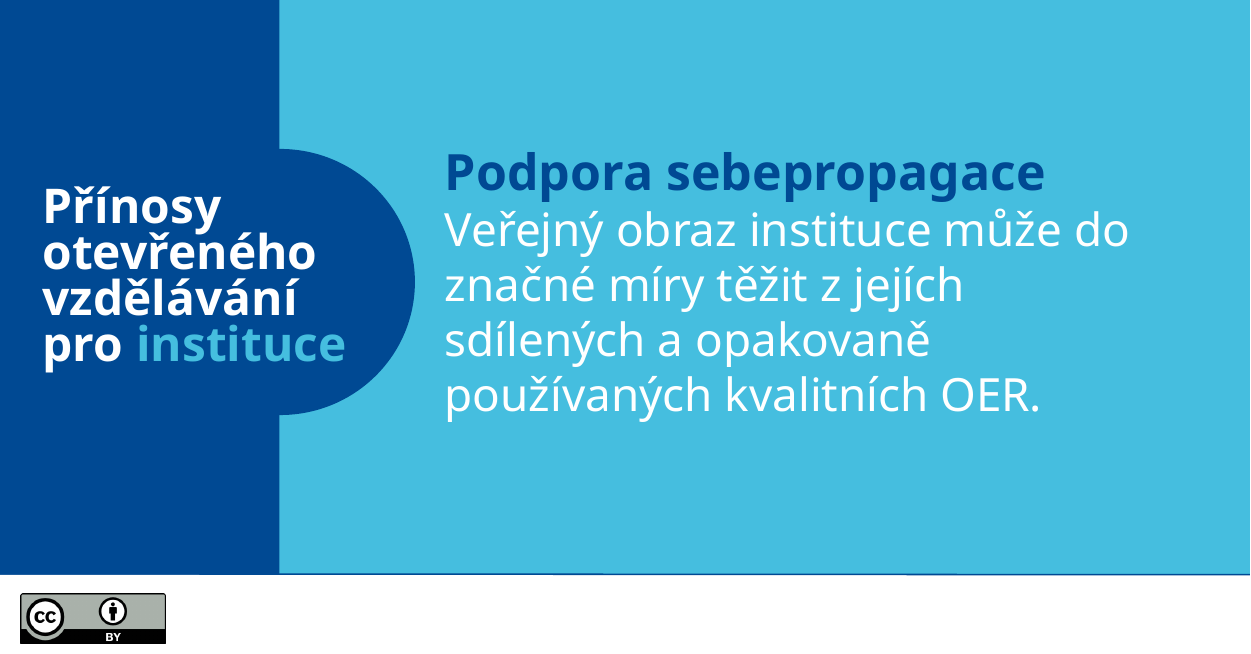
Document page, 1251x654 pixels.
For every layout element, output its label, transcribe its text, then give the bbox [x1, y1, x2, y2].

text_box [0, 0, 280, 573]
picture [20, 592, 166, 645]
text_box Přínosy otevřeného vzdělávání pro instituce [27, 171, 382, 386]
text_box [0, 582, 1250, 654]
text_box [196, 386, 365, 416]
text_box Podpora sebepropagace Veřejný obraz instituce může do značné míry těžit z jejích sdílených a opakovaně používaných kvalitních OER. [429, 125, 1180, 436]
text_box [206, 148, 355, 171]
text_box [382, 194, 415, 370]
